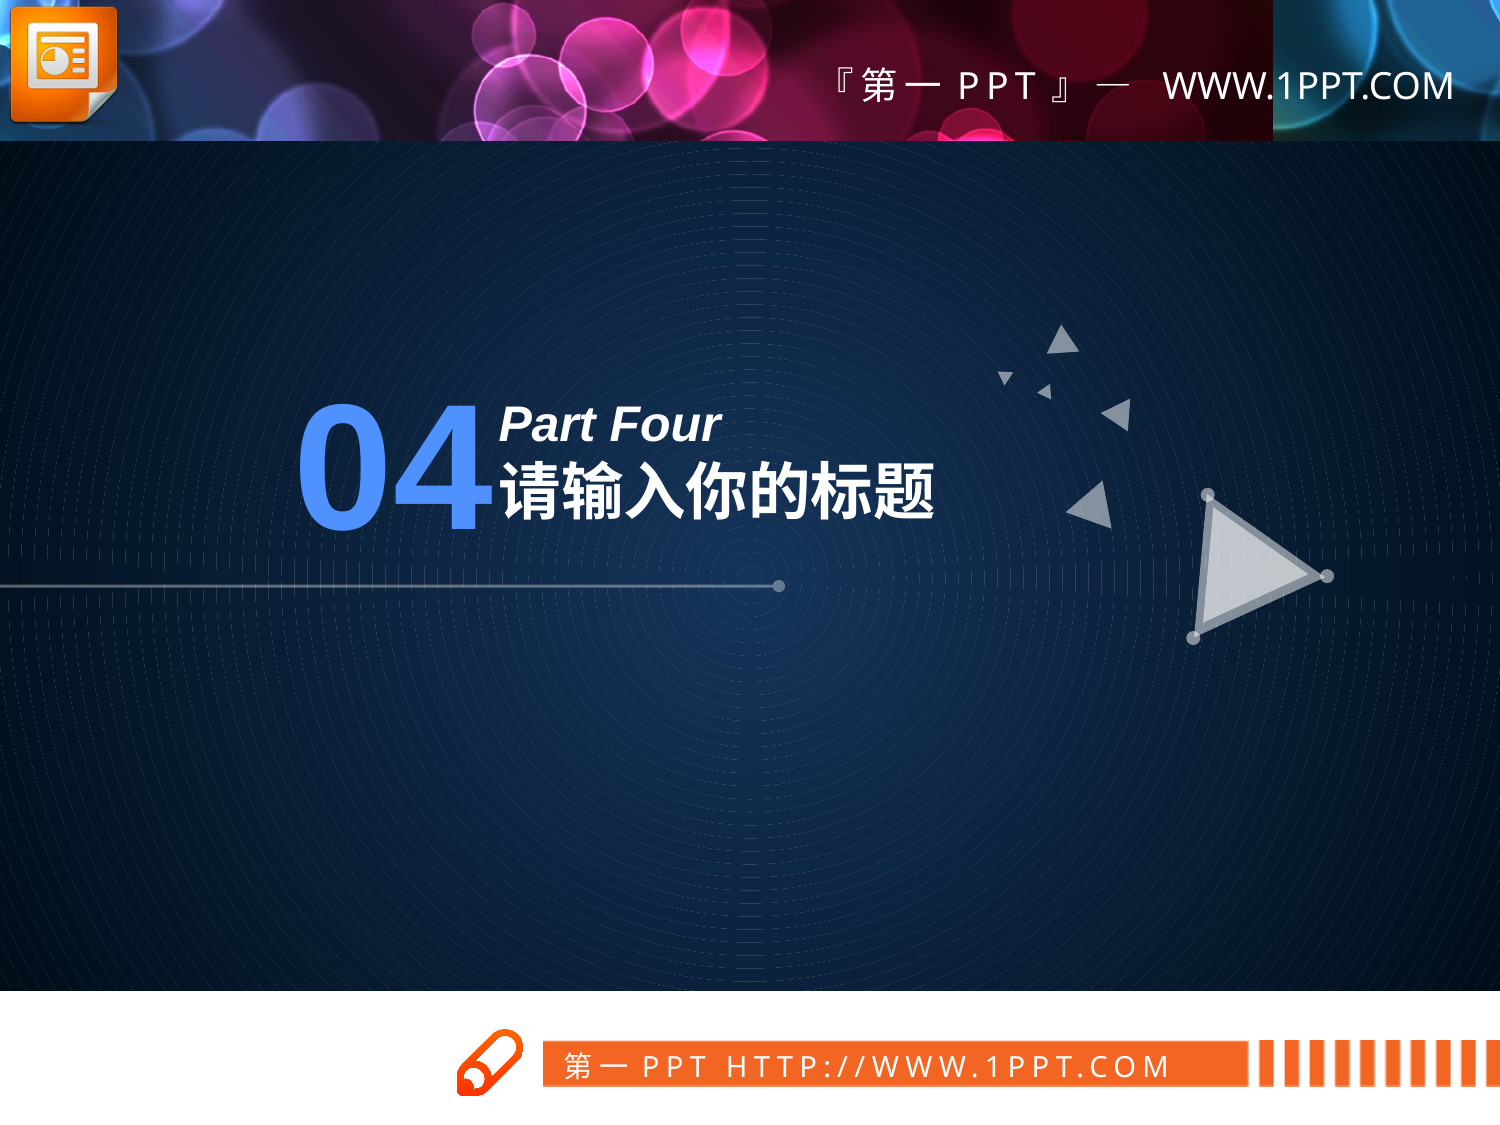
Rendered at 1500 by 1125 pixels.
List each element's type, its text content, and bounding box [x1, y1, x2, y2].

text_box Part Four [487, 385, 747, 458]
picture [0, 0, 1500, 141]
text_box 04 [293, 350, 494, 566]
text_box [969, 362, 1352, 628]
text_box 请输入你的标题 [487, 446, 964, 533]
picture [543, 1040, 1500, 1087]
